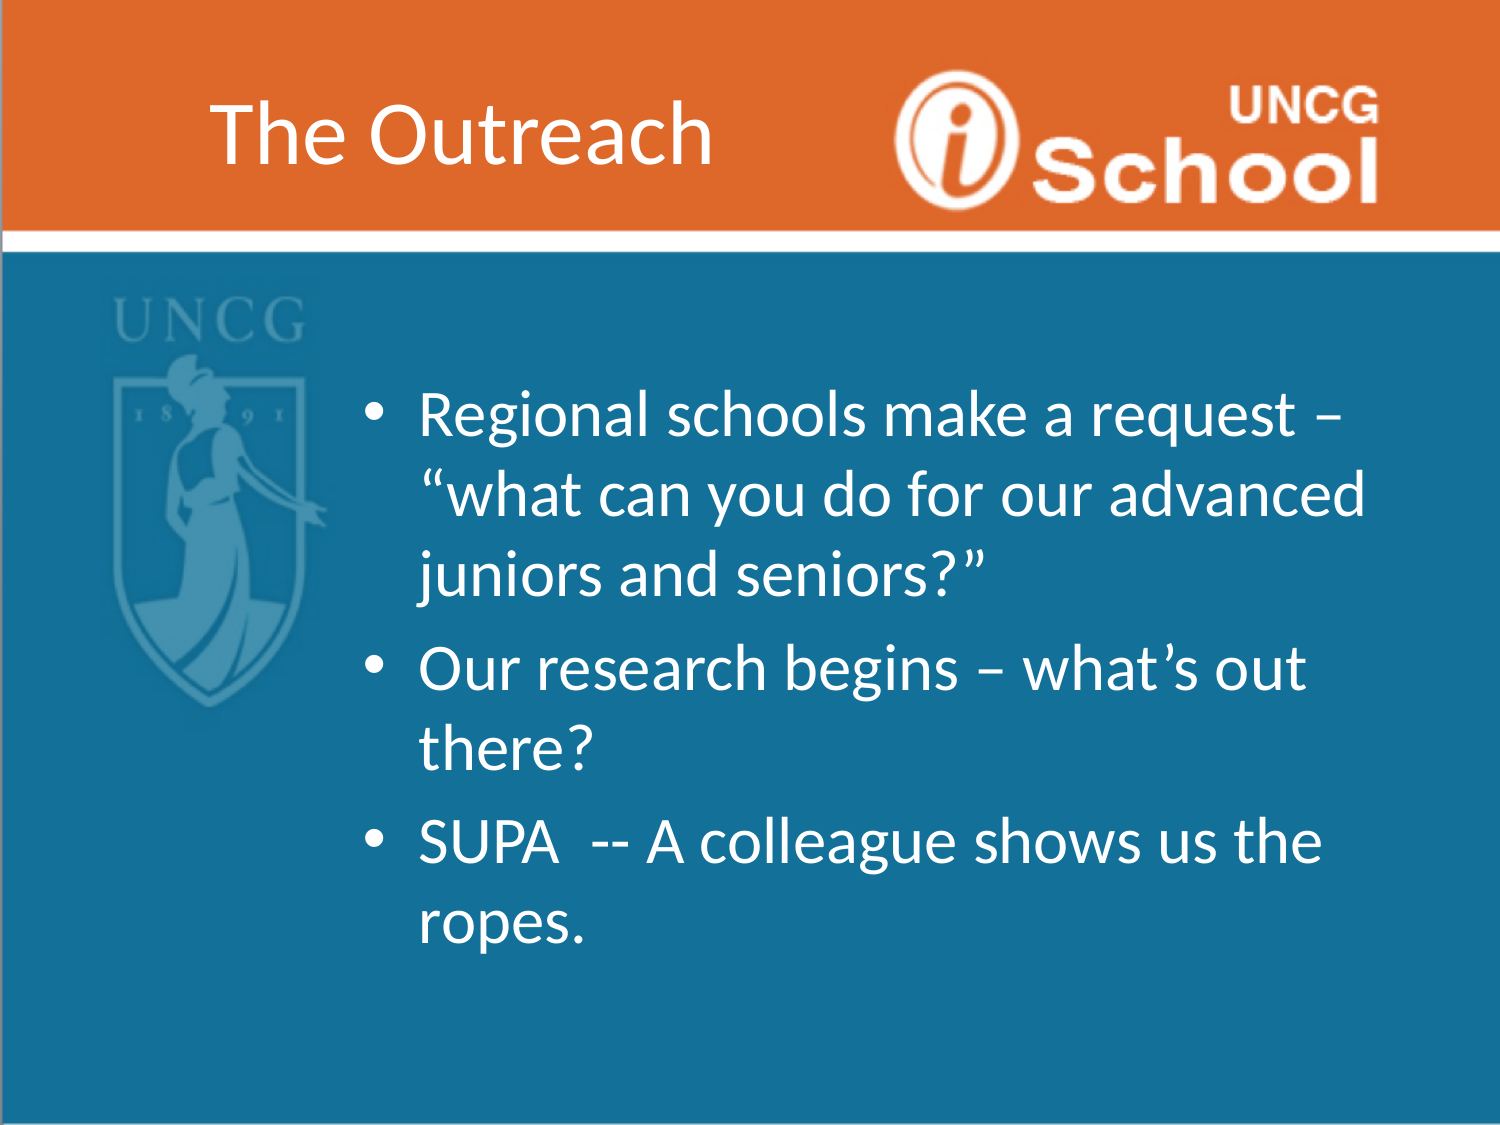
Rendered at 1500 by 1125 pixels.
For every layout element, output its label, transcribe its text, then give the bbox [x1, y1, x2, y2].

title The Outreach [43, 28, 882, 228]
picture [0, 0, 1500, 1125]
list Regional schools make a request – “what can you do for our advanced juniors and seniors?” Our research begins – what’s out there? SUPA -- A colleague shows us the ropes. [347, 362, 1459, 1041]
